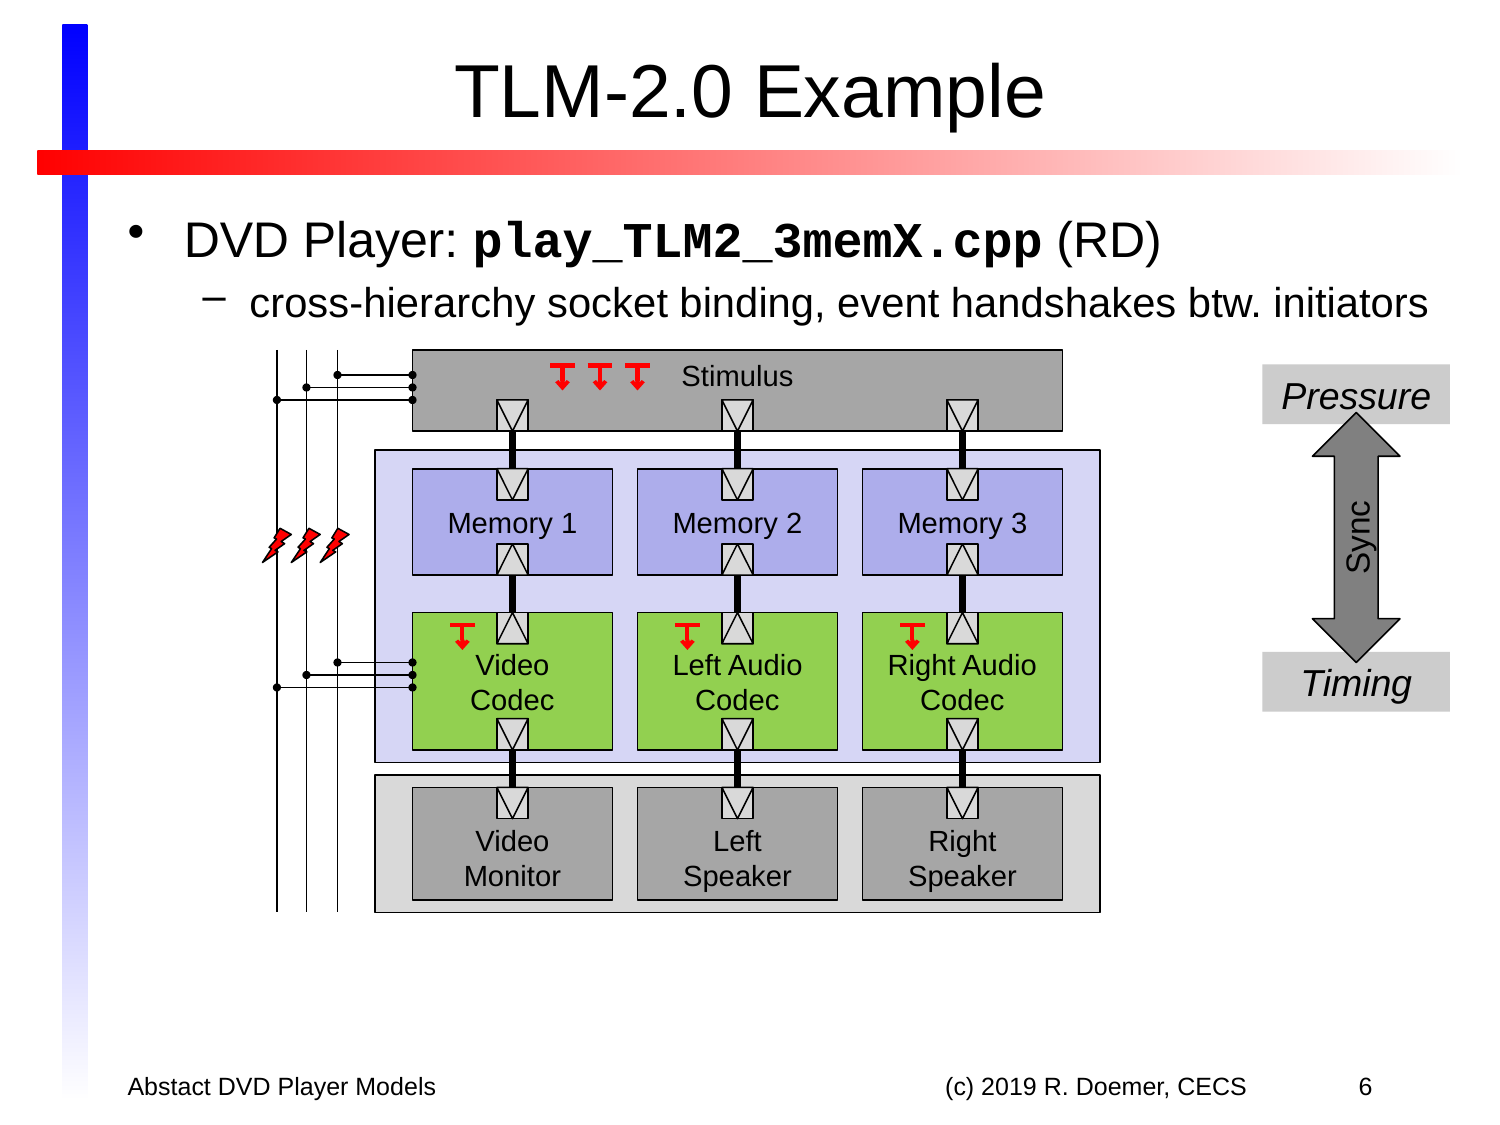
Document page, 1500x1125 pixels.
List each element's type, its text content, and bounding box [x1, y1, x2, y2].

text_box Timing [307, 388, 337, 399]
text_box [320, 540, 333, 563]
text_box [721, 718, 754, 751]
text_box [496, 543, 529, 576]
text_box Memory 3 [862, 468, 1063, 575]
title TLM-2.0 Example [112, 24, 1388, 150]
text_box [496, 612, 529, 644]
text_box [946, 612, 979, 644]
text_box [946, 399, 979, 432]
text_box Timing [307, 676, 337, 687]
text_box Timing [338, 388, 406, 399]
text_box Stimulus [412, 349, 1063, 432]
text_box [946, 468, 979, 501]
text_box Right Speaker [862, 787, 1063, 900]
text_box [946, 718, 979, 751]
text_box Timing [338, 377, 406, 387]
text_box Timing [338, 688, 407, 699]
text_box Memory 2 [637, 468, 838, 575]
text_box Timing [307, 688, 337, 699]
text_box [721, 468, 754, 501]
text_box Video Codec [412, 612, 613, 750]
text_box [496, 718, 529, 751]
slide_number Abstact DVD Player Models [112, 1062, 774, 1100]
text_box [549, 365, 576, 391]
text_box Timing [278, 401, 306, 412]
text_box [946, 543, 979, 576]
text_box [310, 528, 321, 547]
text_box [721, 399, 754, 432]
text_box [587, 365, 613, 391]
text_box [282, 529, 292, 541]
text_box Sync [1312, 412, 1400, 663]
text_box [674, 624, 701, 651]
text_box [449, 624, 476, 651]
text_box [496, 787, 529, 819]
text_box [624, 365, 651, 391]
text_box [721, 612, 754, 644]
text_box Timing [307, 401, 337, 412]
text_box Left Audio Codec [637, 612, 838, 750]
text_box Timing [338, 664, 406, 674]
text_box Right Audio Codec [862, 612, 1063, 750]
list DVD Player: play_TLM2_3memX.cpp (RD) cross-hierarchy socket binding, event handshakes btw. initiators [112, 200, 1450, 1025]
text_box Timing [338, 401, 407, 412]
text_box Timing [338, 676, 406, 687]
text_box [496, 468, 529, 501]
text_box [341, 530, 350, 541]
text_box Pressure [1262, 364, 1450, 425]
text_box [262, 544, 272, 563]
text_box [291, 542, 302, 563]
text_box Video Monitor [412, 787, 613, 900]
footer (c) 2019 R. Doemer, CECS [774, 1062, 1263, 1100]
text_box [946, 787, 979, 819]
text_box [721, 787, 754, 819]
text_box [899, 624, 926, 651]
text_box Memory 1 [412, 468, 613, 575]
slide_number 6 [1287, 1062, 1388, 1100]
text_box Timing [1262, 651, 1450, 712]
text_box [496, 399, 529, 432]
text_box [721, 543, 754, 576]
text_box Left Speaker [637, 787, 838, 900]
text_box Timing [278, 688, 306, 699]
